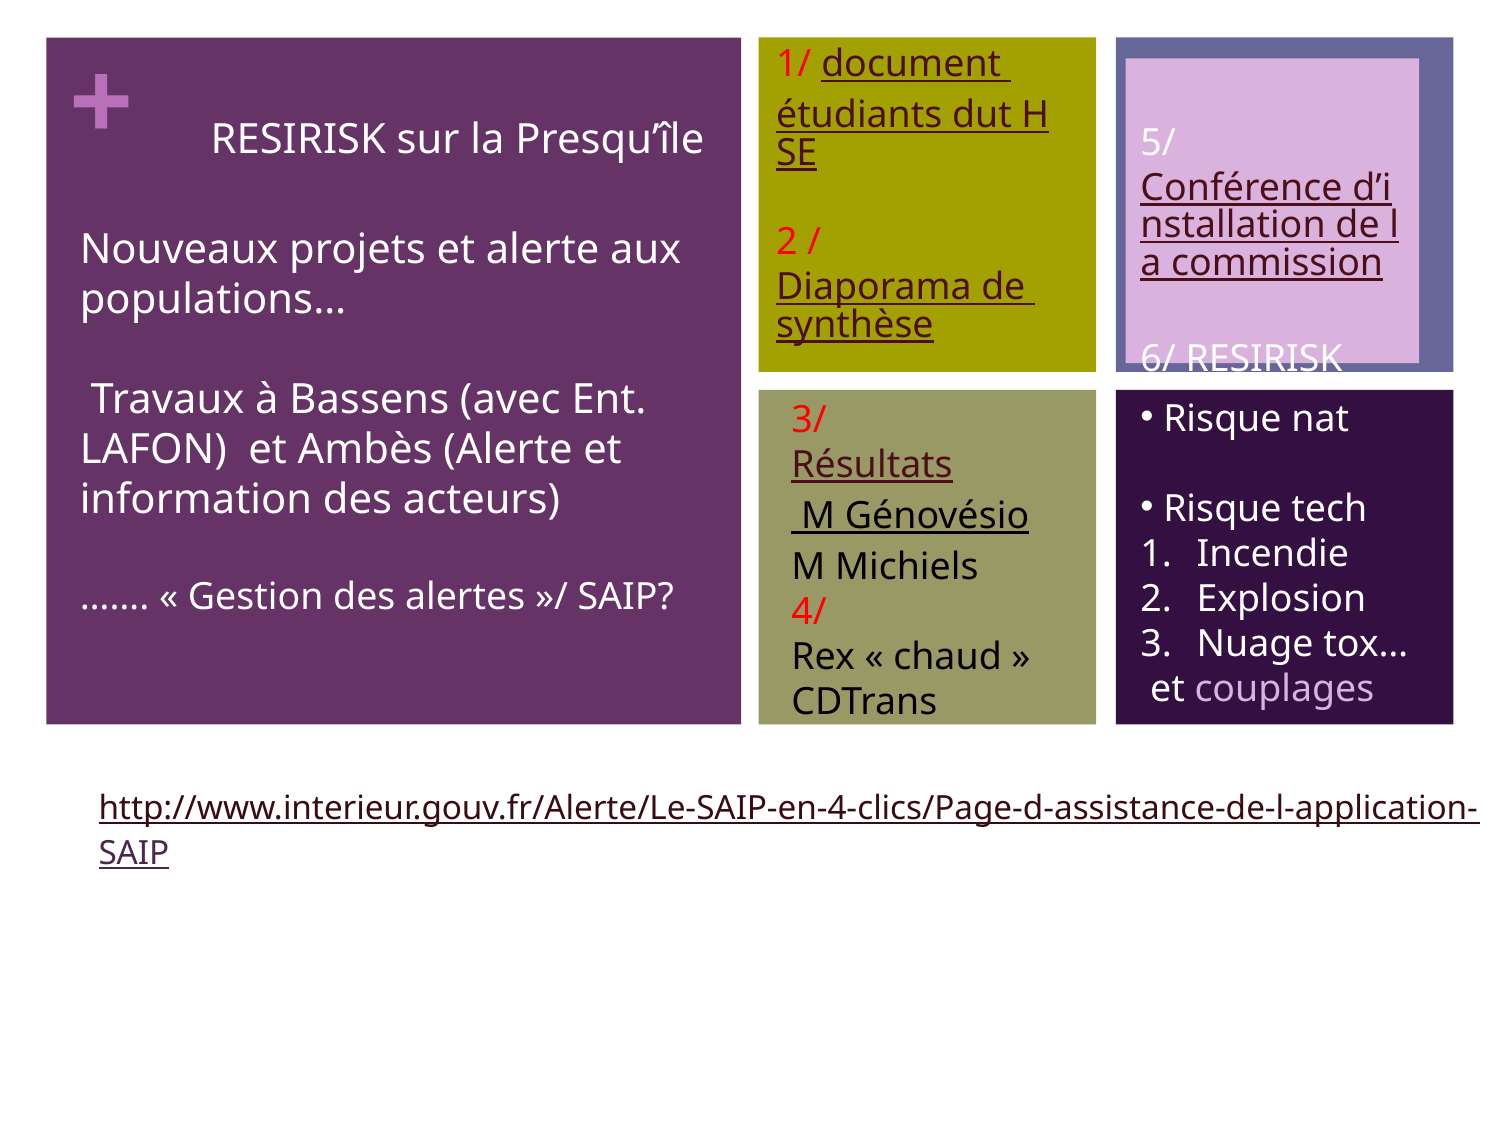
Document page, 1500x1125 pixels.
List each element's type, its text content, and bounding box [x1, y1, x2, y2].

text_box 3/ Résultats M Génovésio M Michiels 4/ Rex « chaud » CDTrans [776, 387, 1056, 730]
text_box Risque nat Risque tech Incendie Explosion Nuage tox… et couplages [1125, 251, 1441, 716]
text_box 1/ document étudiants dut HSE [761, 31, 1069, 149]
text_box Nouveaux projets et alerte aux populations… Travaux à Bassens (avec Ent. LAFON) et Ambès (Alerte et information des acteurs) ……. « Gestion des alertes »/ SAIP? [65, 164, 752, 940]
text_box RESIRISK sur la Presqu’île [195, 104, 720, 169]
text_box 2 / Diaporama de synthèse [761, 209, 1051, 321]
title http://www.interieur.gouv.fr/Alerte/Le-SAIP-en-4-clics/Page-d-assistance-de-l-application-SAIP [83, 778, 1500, 1002]
text_box 5/Conférence d’installation de la commission 6/ RESIRISK [1123, 56, 1421, 365]
